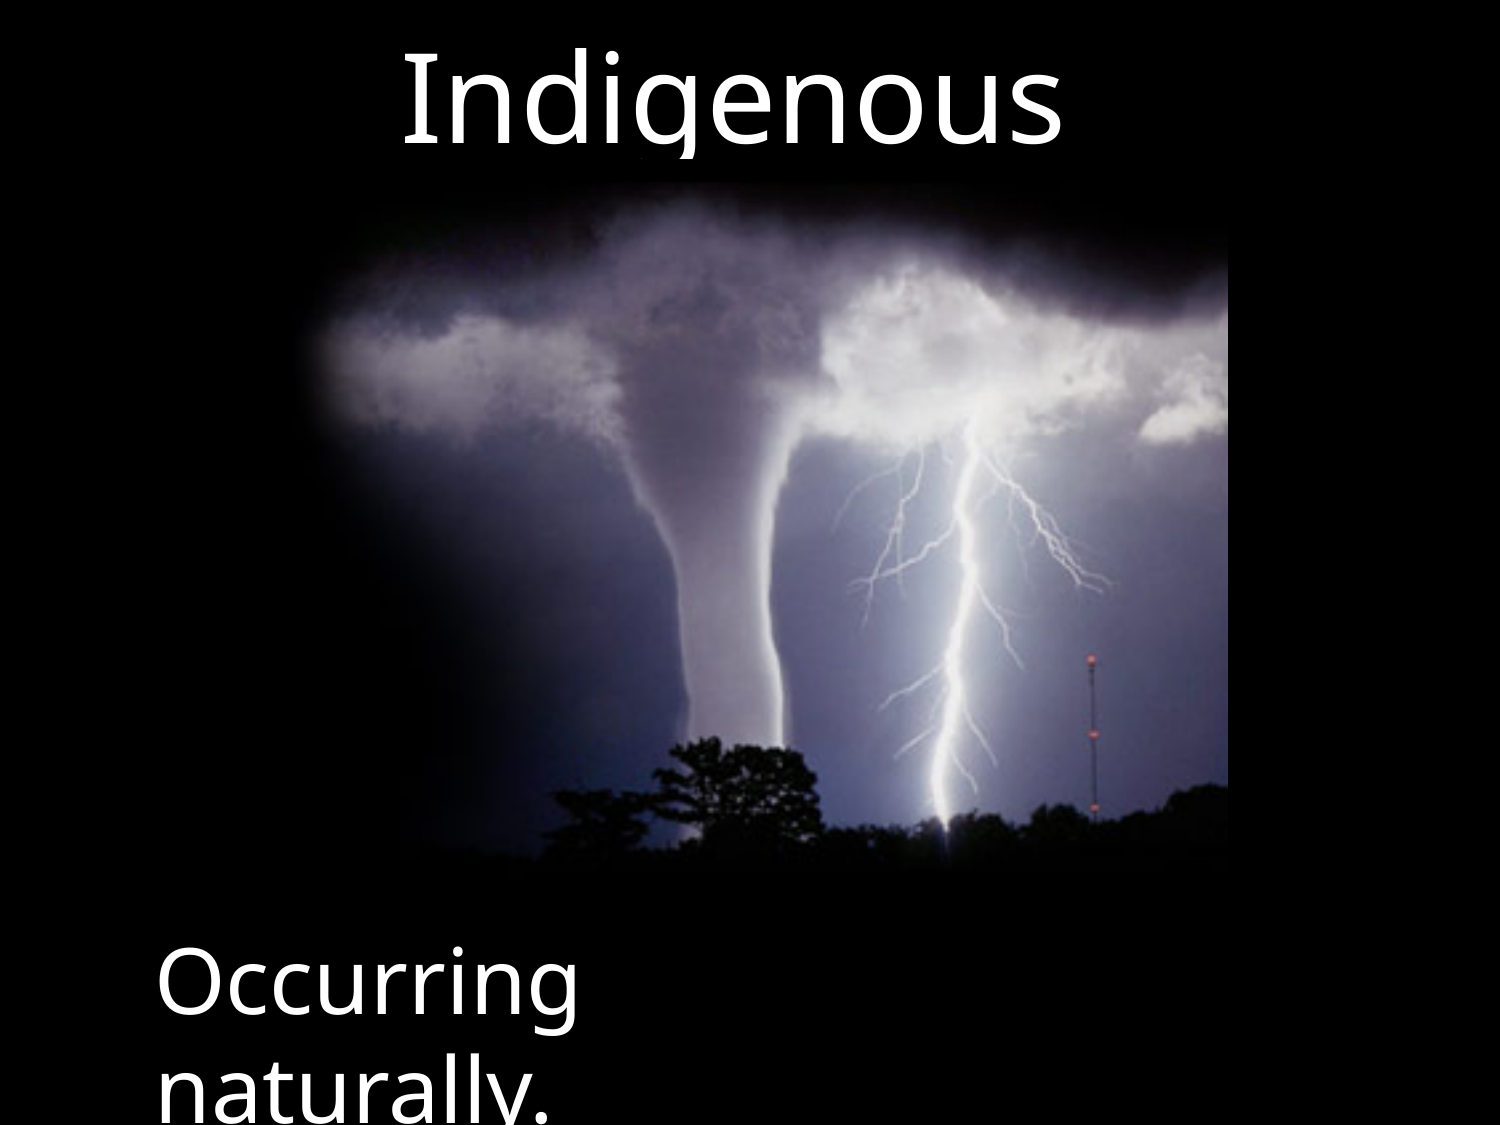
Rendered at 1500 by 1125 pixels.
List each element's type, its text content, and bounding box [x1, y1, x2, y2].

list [74, 159, 1426, 902]
text_box Occurring naturally. [139, 915, 752, 1125]
title Indigenous [75, 0, 1425, 158]
